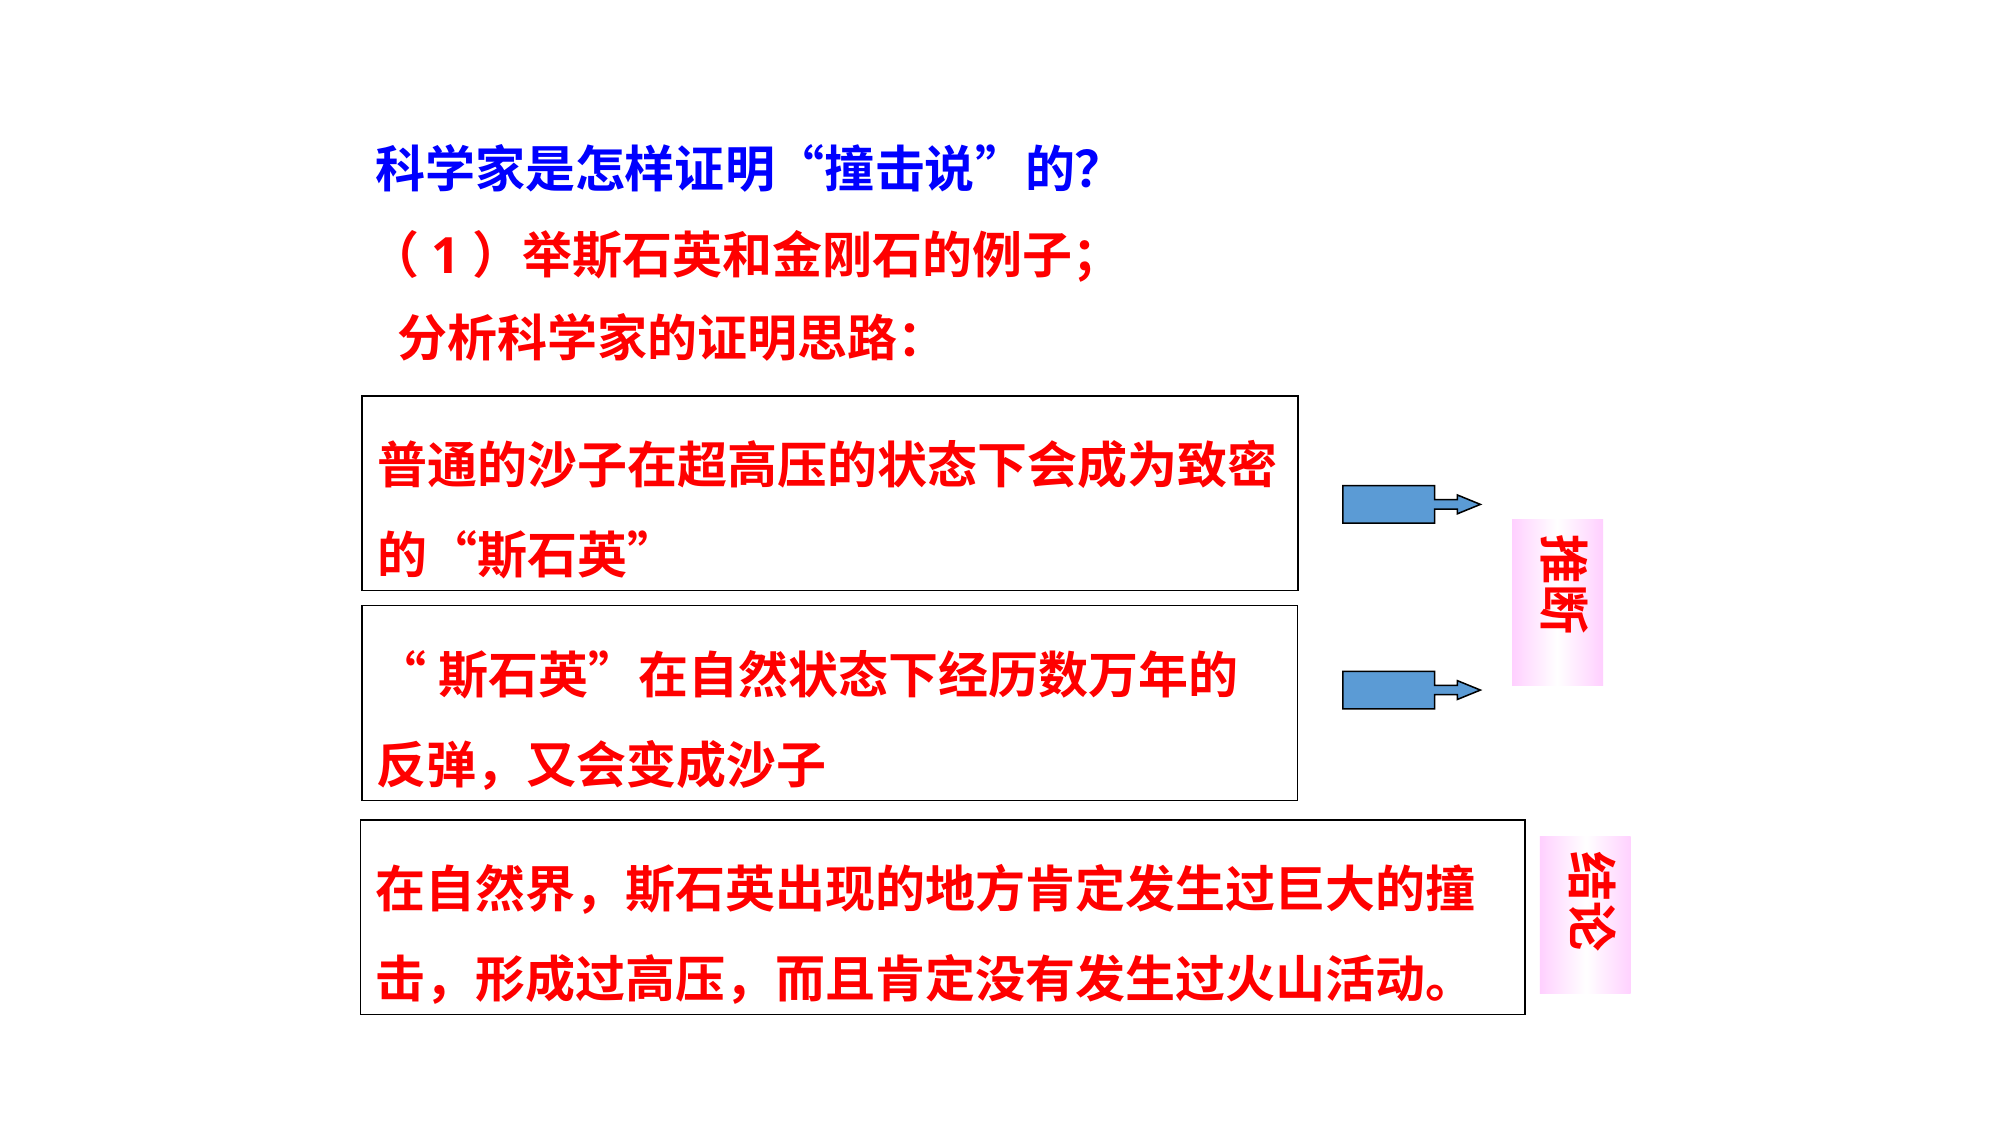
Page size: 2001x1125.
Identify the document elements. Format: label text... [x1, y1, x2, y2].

text_box 普通的沙子在超高压的状态下会成为致密的“斯石英” [362, 396, 1299, 591]
text_box 在自然界，斯石英出现的地方肯定发生过巨大的撞击，形成过高压，而且肯定没有发生过火山活动。 [360, 819, 1526, 1015]
text_box 分析科学家的证明思路： [382, 269, 1420, 374]
text_box 结论 [1539, 836, 1631, 994]
text_box 科学家是怎样证明“撞击说”的？ [360, 100, 1661, 205]
text_box [1342, 671, 1481, 709]
text_box “斯石英”在自然状态下经历数万年的反弹，又会变成沙子 [361, 605, 1298, 801]
text_box 推断 [1512, 519, 1604, 686]
text_box [1342, 485, 1481, 524]
text_box （1）举斯石英和金刚石的例子； [355, 186, 1468, 291]
